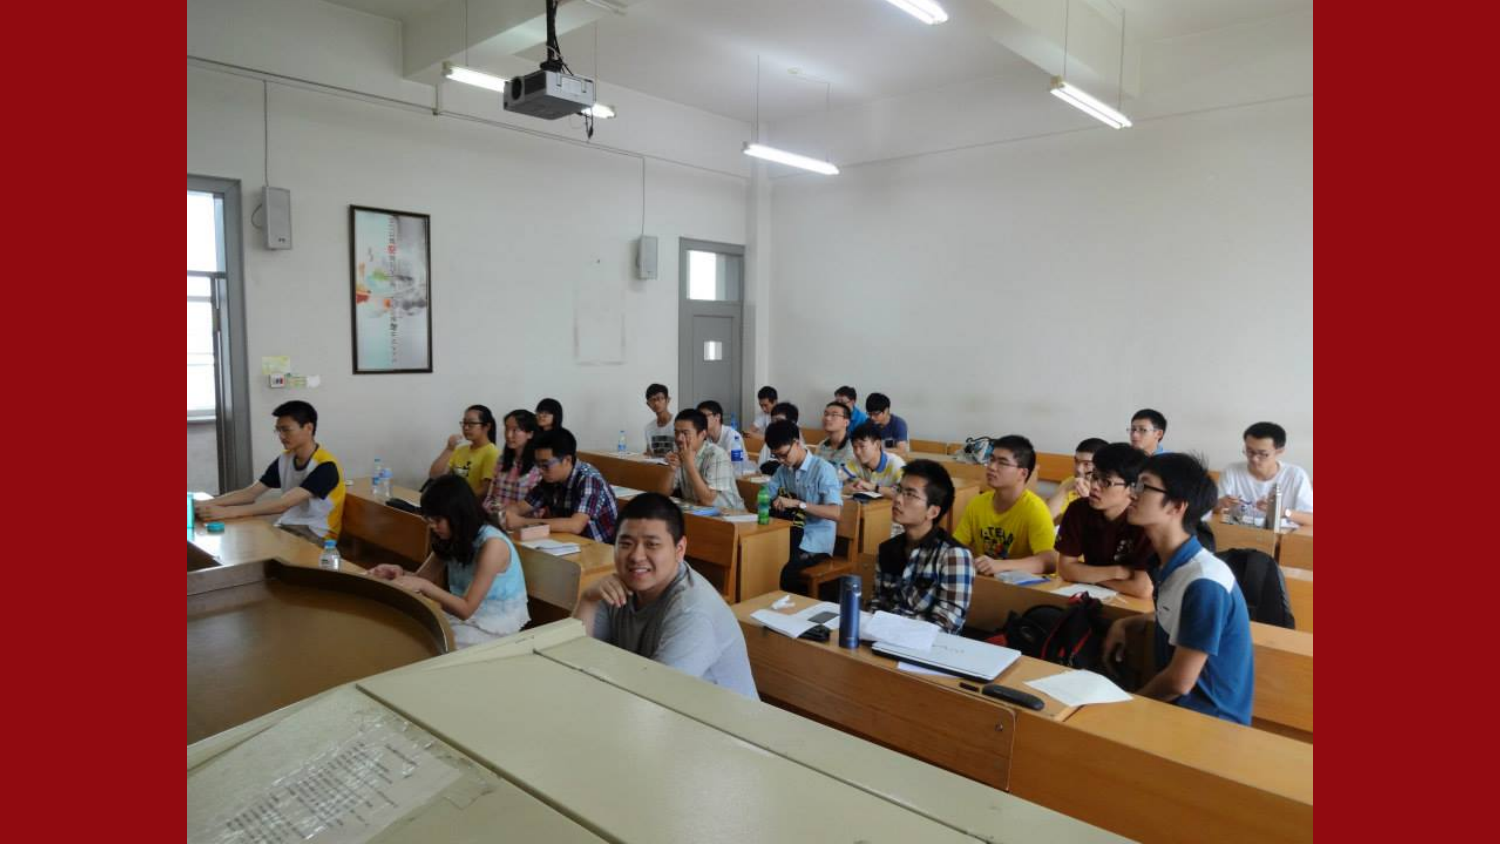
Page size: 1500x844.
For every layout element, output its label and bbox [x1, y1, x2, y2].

picture [187, 0, 1313, 844]
